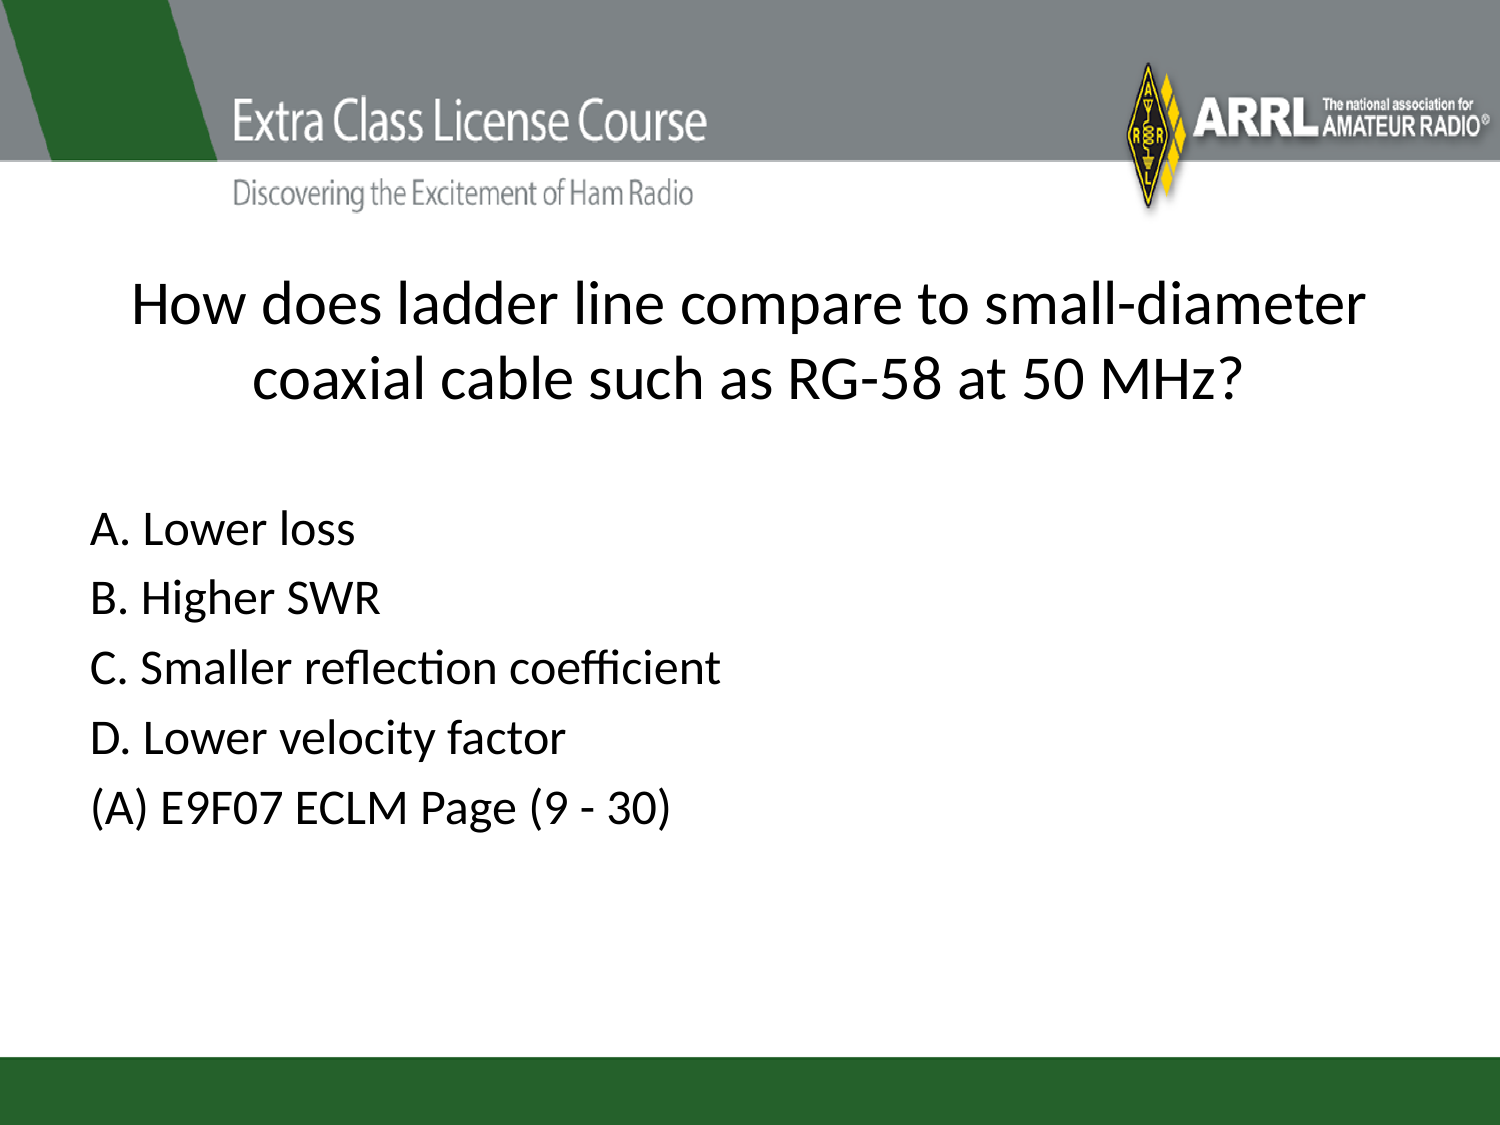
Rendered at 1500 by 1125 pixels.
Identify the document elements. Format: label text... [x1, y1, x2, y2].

list A. Lower loss B. Higher SWR C. Smaller reflection coefficient D. Lower velocity factor (A) E9F07 ECLM Page (9 - 30) [75, 487, 1425, 1005]
picture [0, 0, 1500, 1125]
title How does ladder line compare to small-diameter coaxial cable such as RG-58 at 50 MHz? [75, 254, 1425, 435]
